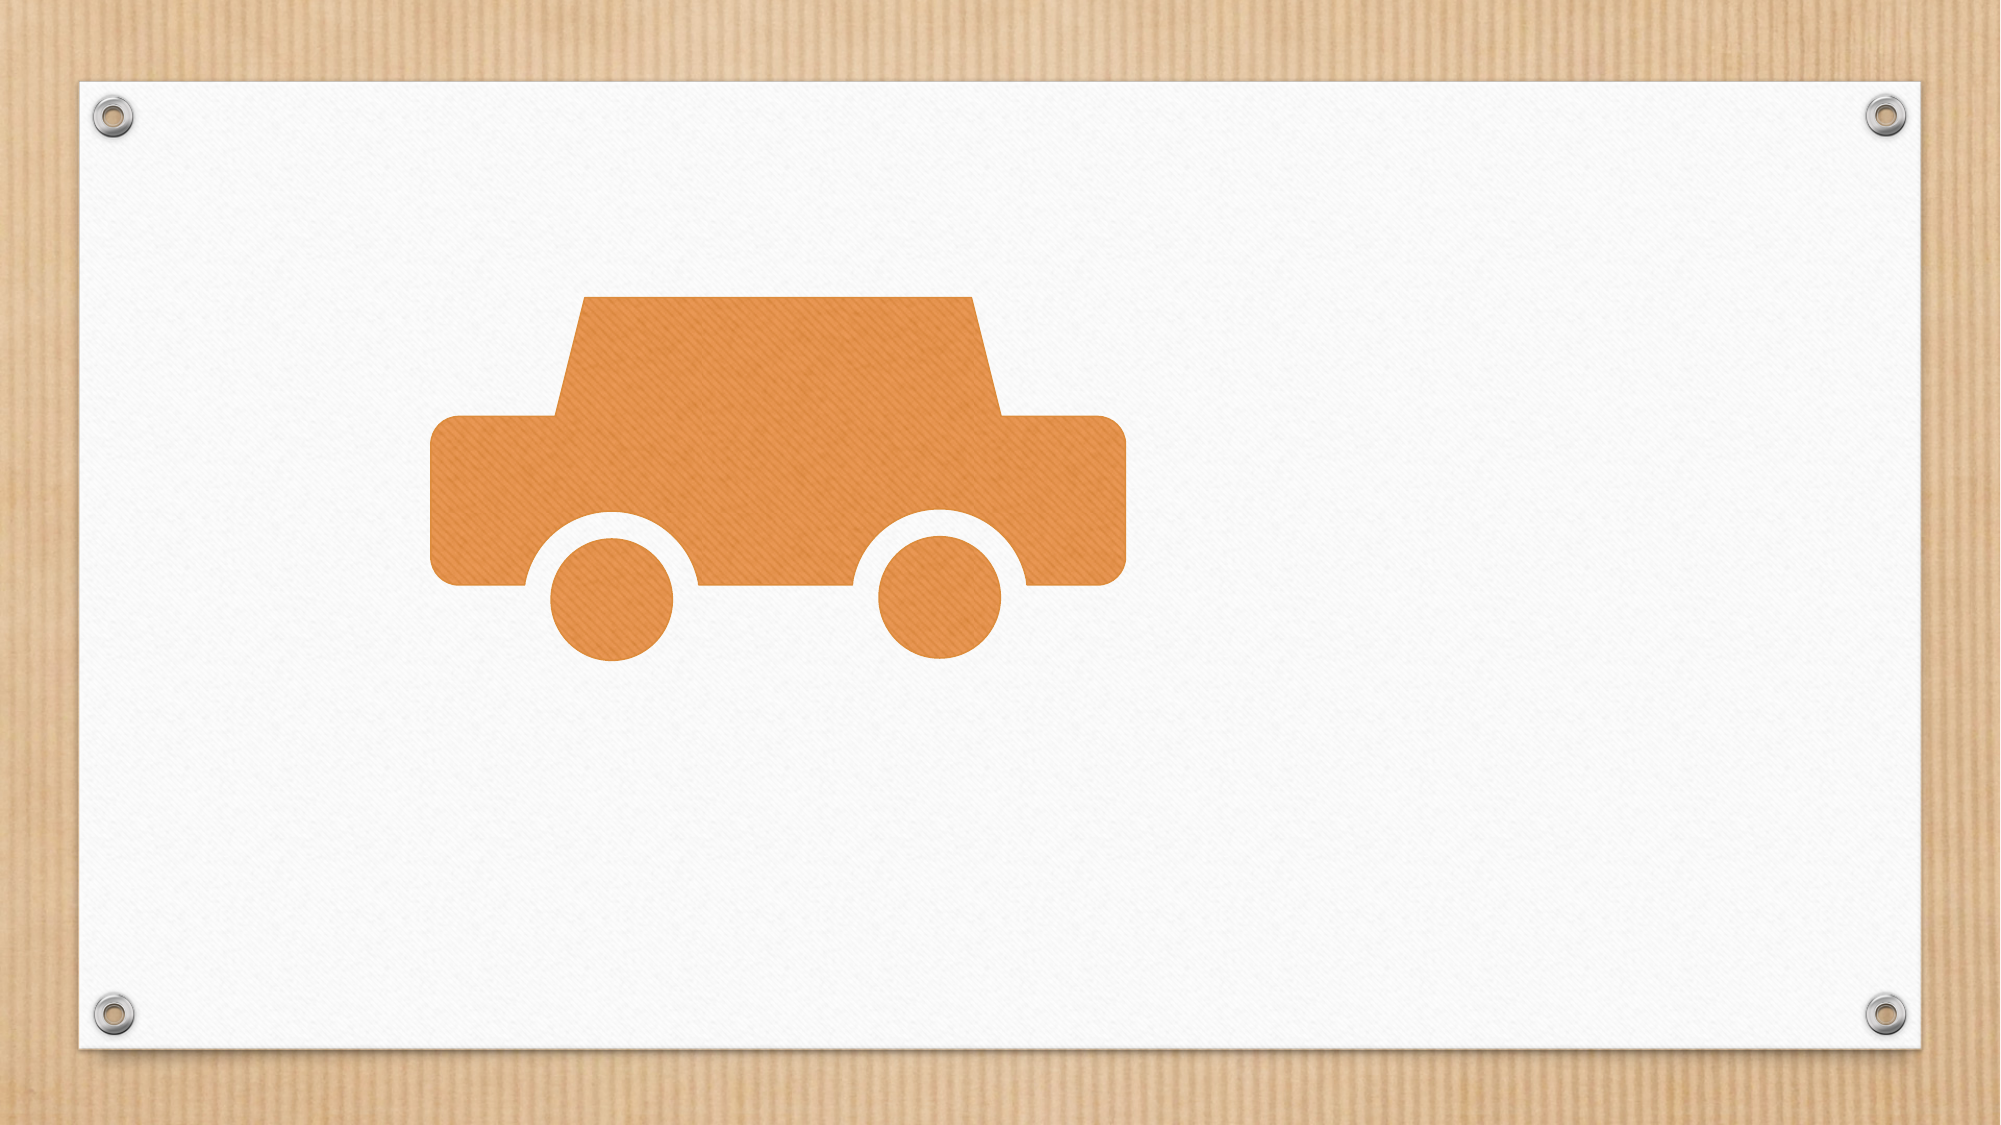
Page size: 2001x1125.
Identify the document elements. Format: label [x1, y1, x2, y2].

picture [0, 0, 2001, 1125]
text_box [430, 296, 1127, 586]
text_box [550, 538, 674, 662]
text_box [878, 535, 1002, 659]
